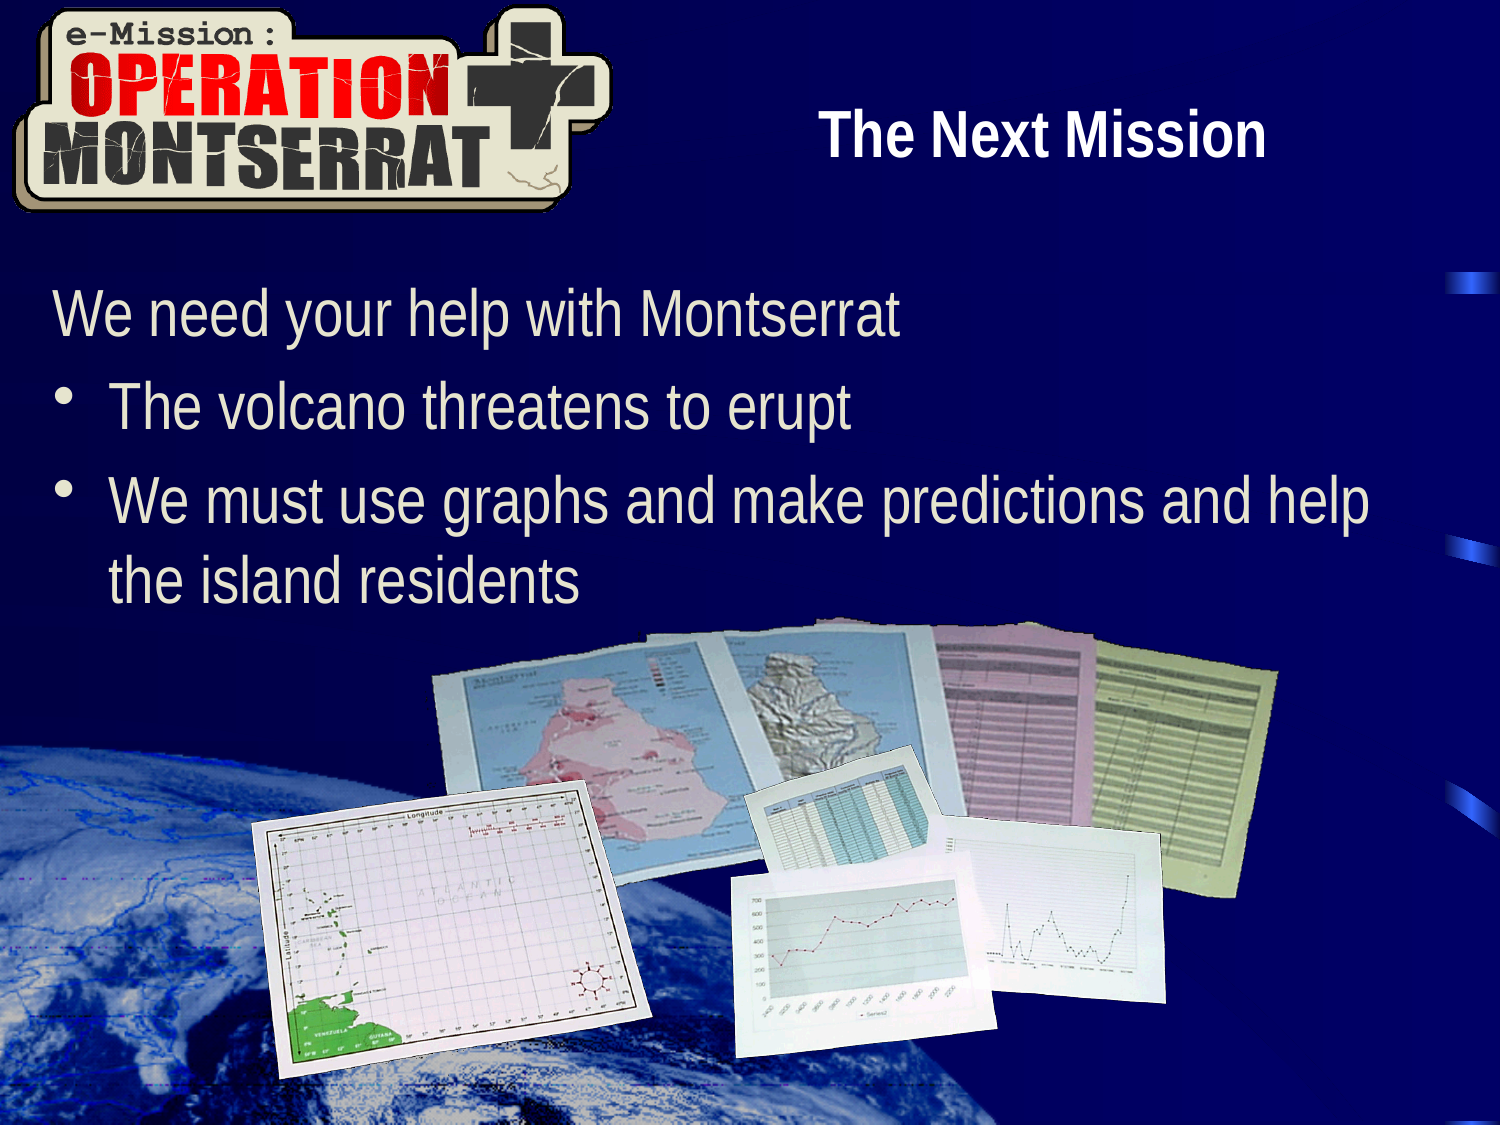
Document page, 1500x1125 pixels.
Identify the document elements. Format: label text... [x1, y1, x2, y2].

list We need your help with Montserrat The volcano threatens to erupt We must use graphs and make predictions and help the island residents [37, 262, 1463, 638]
picture [0, 612, 1288, 1125]
title The Next Mission [649, 37, 1438, 226]
picture [12, 4, 613, 213]
